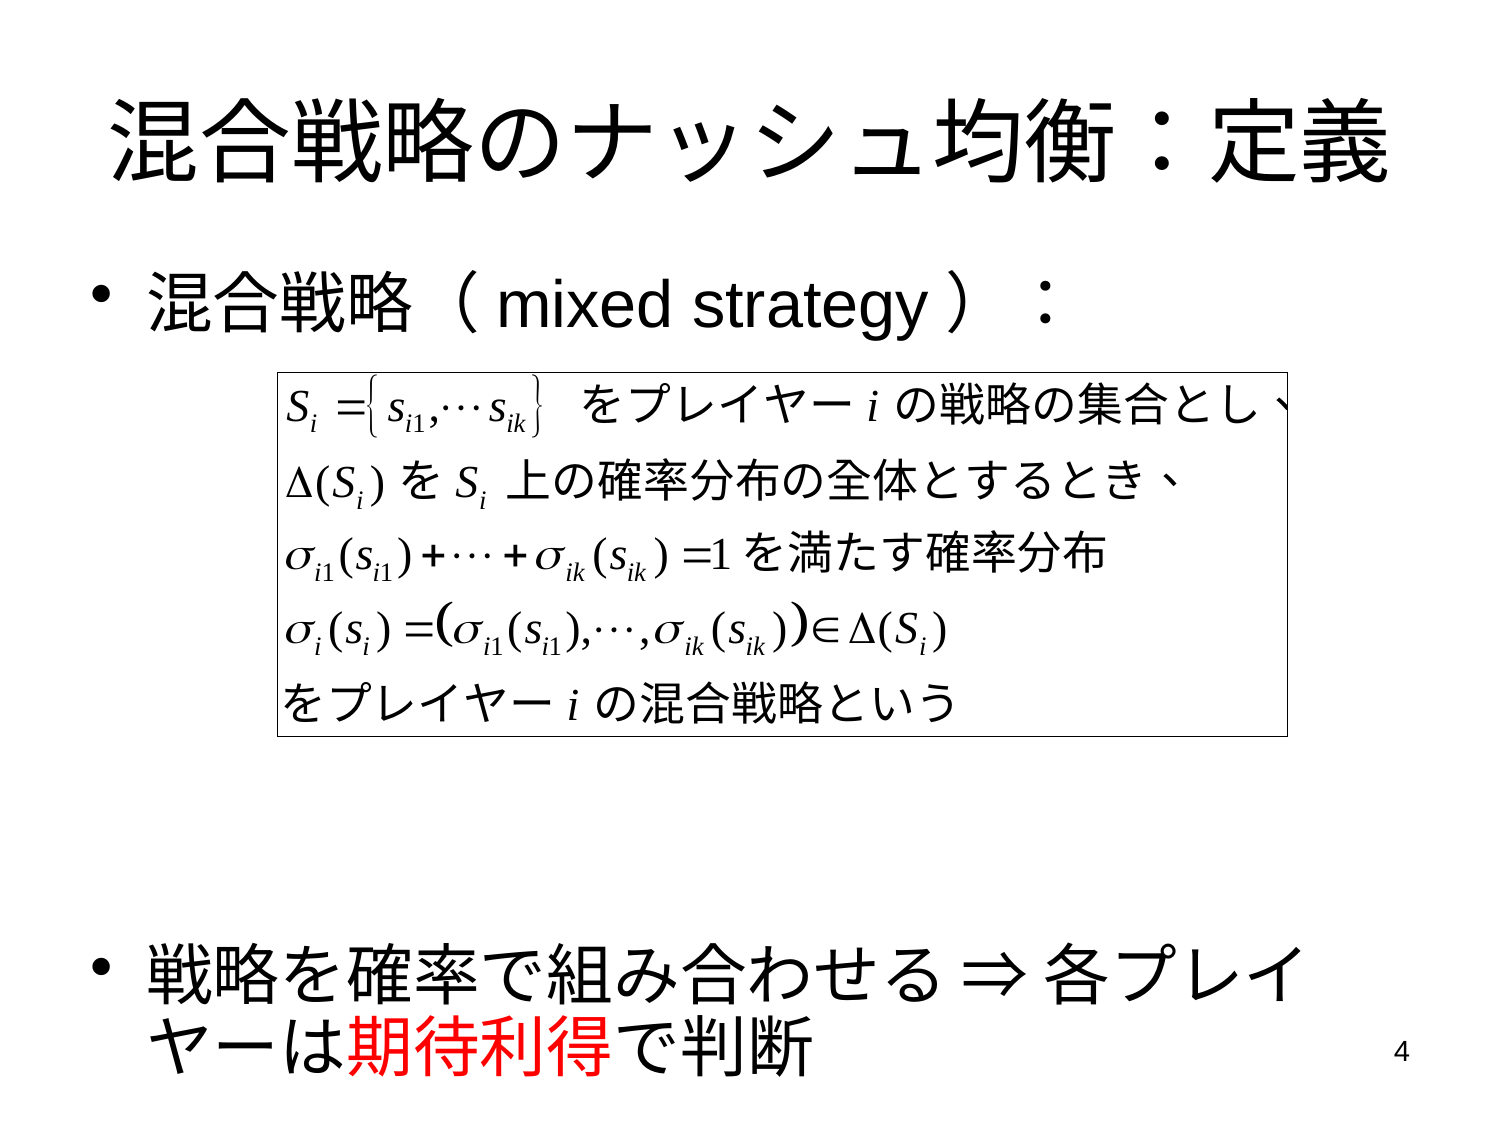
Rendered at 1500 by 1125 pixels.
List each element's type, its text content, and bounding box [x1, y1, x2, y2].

list 混合戦略（mixed strategy）： 戦略を確率で組み合わせる ⇒ 各プレイヤーは期待利得で判断 [75, 262, 1425, 1005]
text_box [277, 373, 1288, 737]
slide_number 4 [1074, 1024, 1426, 1103]
title 混合戦略のナッシュ均衡：定義 [75, 45, 1425, 233]
